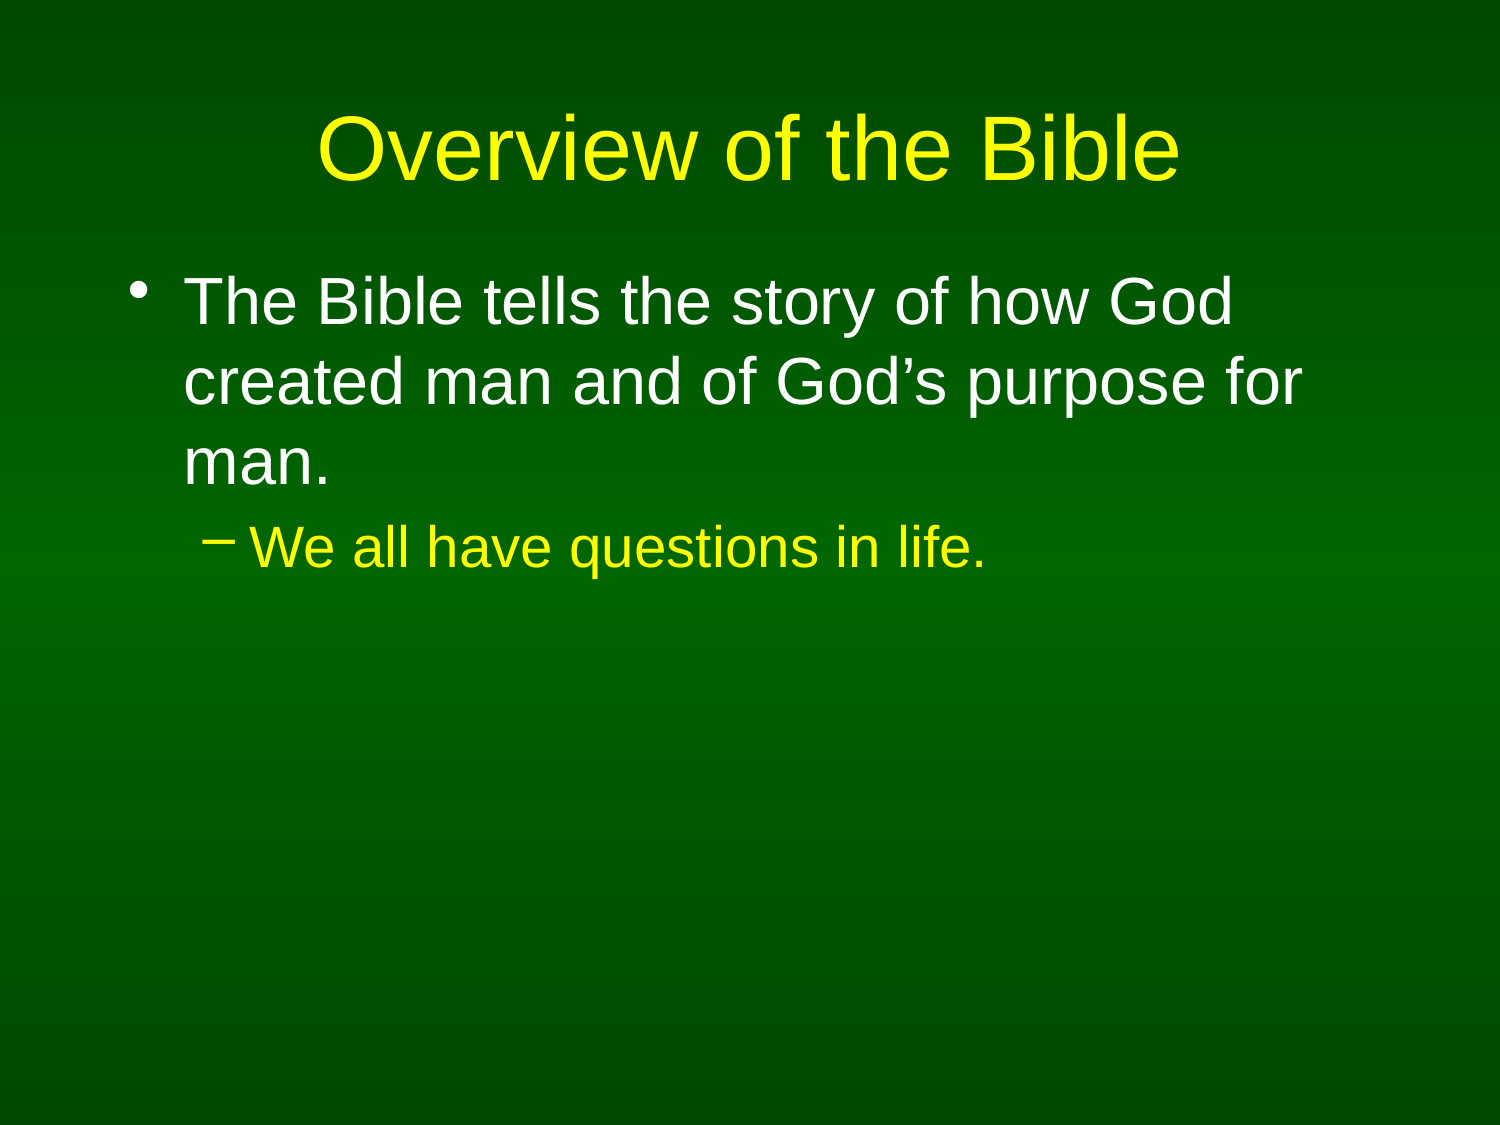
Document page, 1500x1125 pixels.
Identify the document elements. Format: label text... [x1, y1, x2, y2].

list The Bible tells the story of how God created man and of God’s purpose for man. We all have questions in life. [112, 249, 1388, 1063]
title Overview of the Bible [112, 50, 1388, 238]
